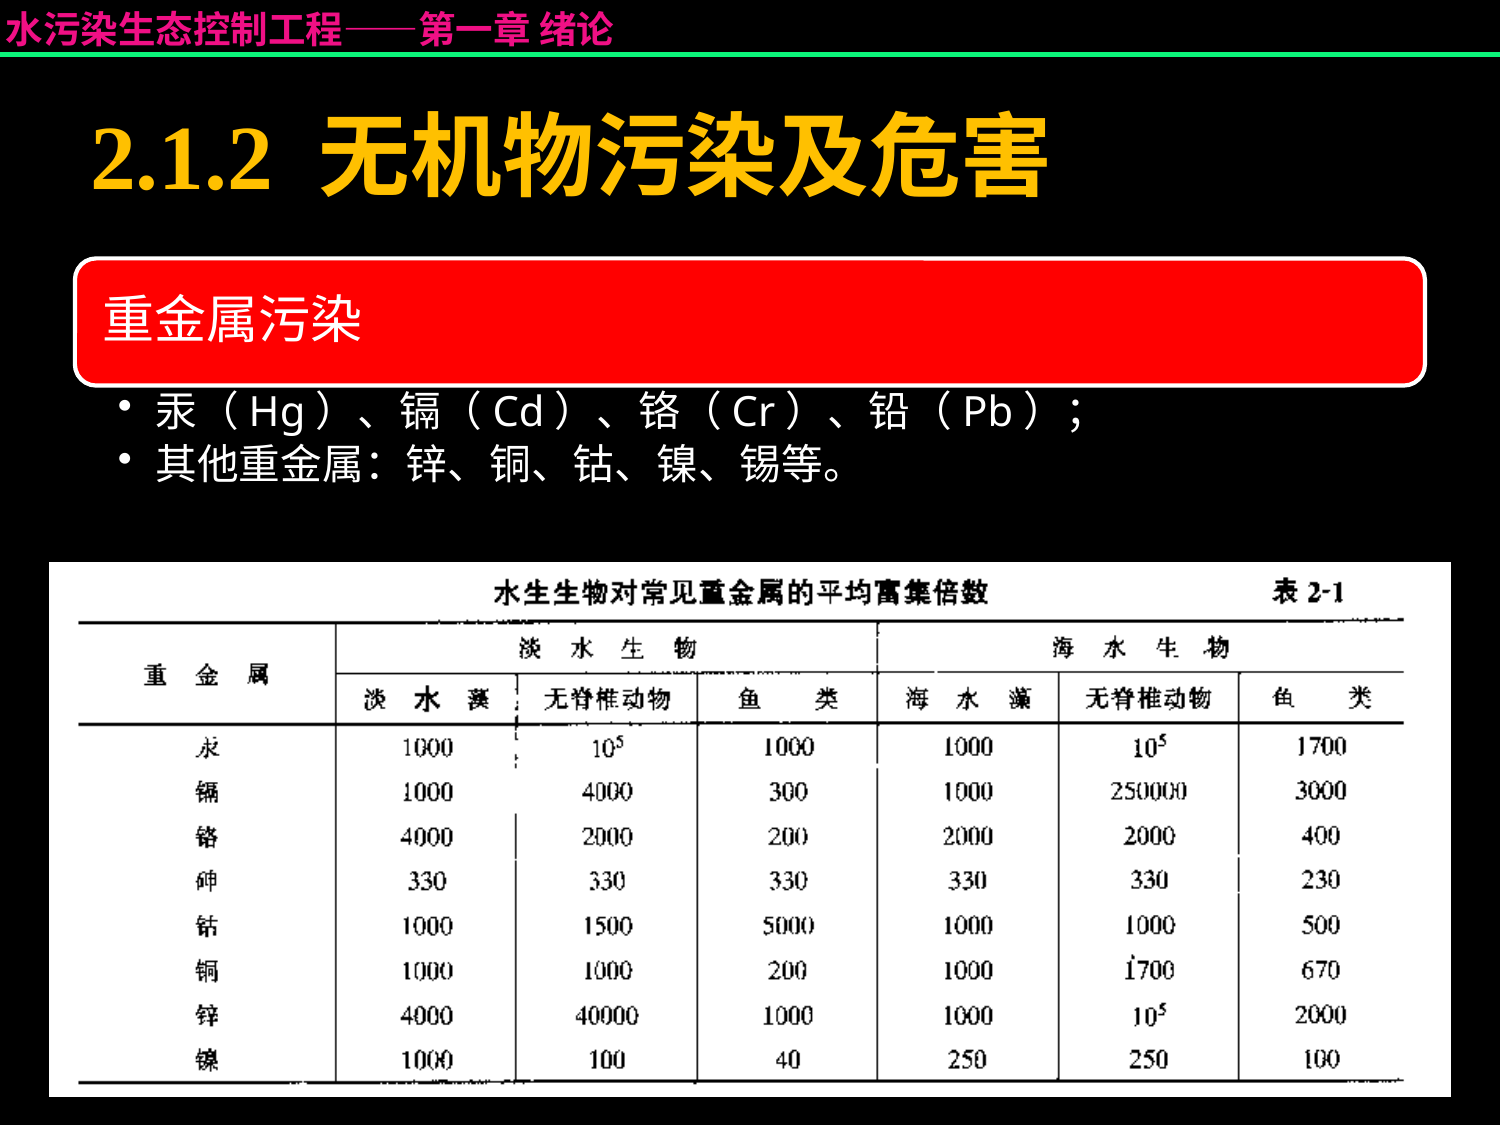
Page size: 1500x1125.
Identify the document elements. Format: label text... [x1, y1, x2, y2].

picture [49, 562, 1451, 1098]
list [74, 257, 1426, 544]
title 2.1.2 无机物污染及危害 [75, 59, 1425, 248]
